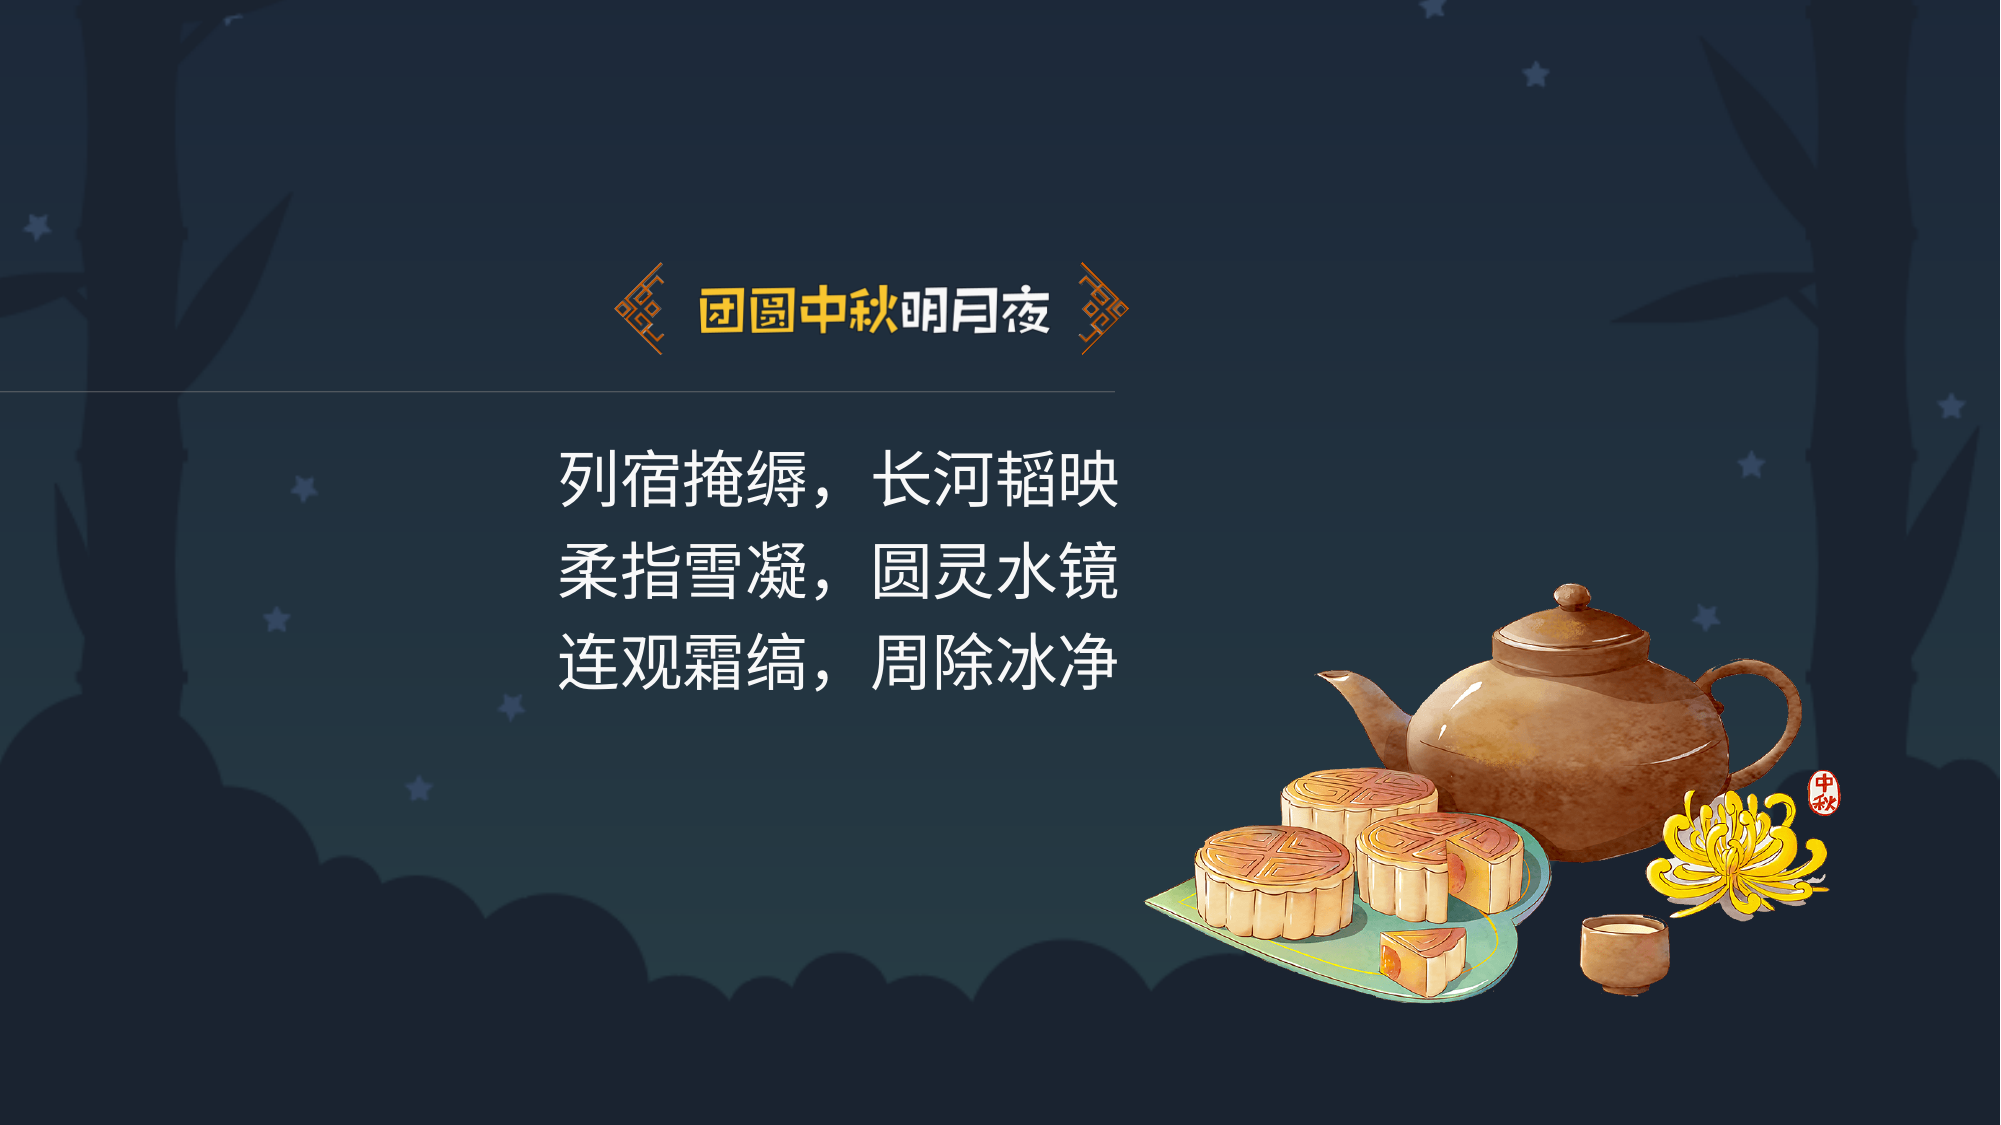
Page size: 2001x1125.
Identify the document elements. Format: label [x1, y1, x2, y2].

text_box [0, 391, 1136, 709]
picture [0, 0, 2000, 1125]
text_box [628, 273, 1115, 345]
